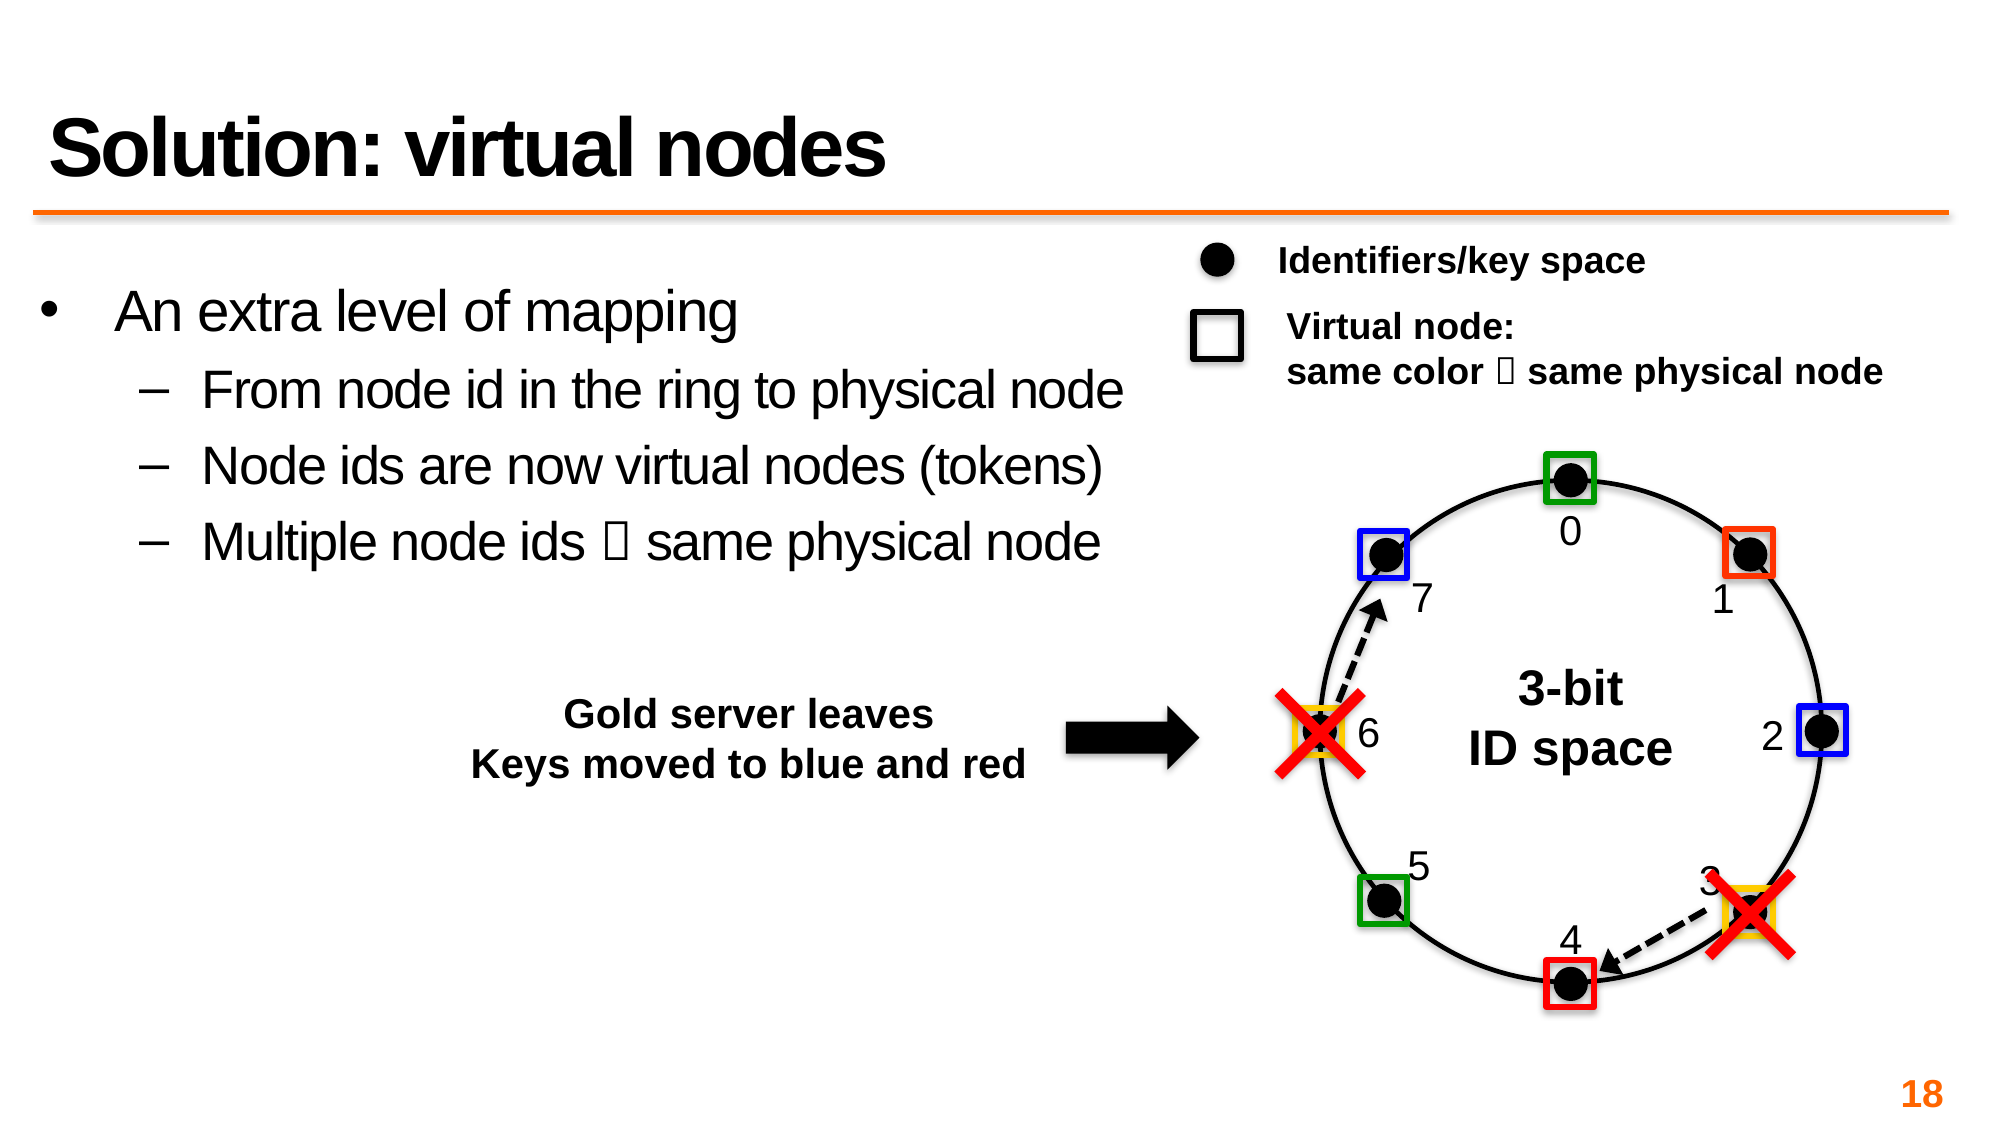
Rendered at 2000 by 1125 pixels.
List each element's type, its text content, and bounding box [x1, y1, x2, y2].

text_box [1337, 598, 1381, 703]
text_box [1273, 687, 1289, 712]
slide_number 18 [1482, 1074, 1950, 1110]
text_box [1273, 755, 1289, 781]
list An extra level of mapping From node id in the ring to physical node Node ids are now virtual nodes (tokens) Multiple node ids  same physical node [33, 267, 1950, 1076]
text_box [1294, 454, 1847, 1008]
title Solution: virtual nodes [33, 24, 1950, 201]
text_box [1201, 244, 1233, 276]
text_box Gold server leaves Keys moved to blue and red [455, 679, 1042, 795]
text_box Virtual node: same color  same physical node [1271, 294, 1899, 400]
text_box Identifiers/key space [1263, 228, 1662, 289]
text_box [1065, 704, 1200, 770]
text_box [1193, 311, 1242, 360]
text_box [1599, 909, 1707, 972]
